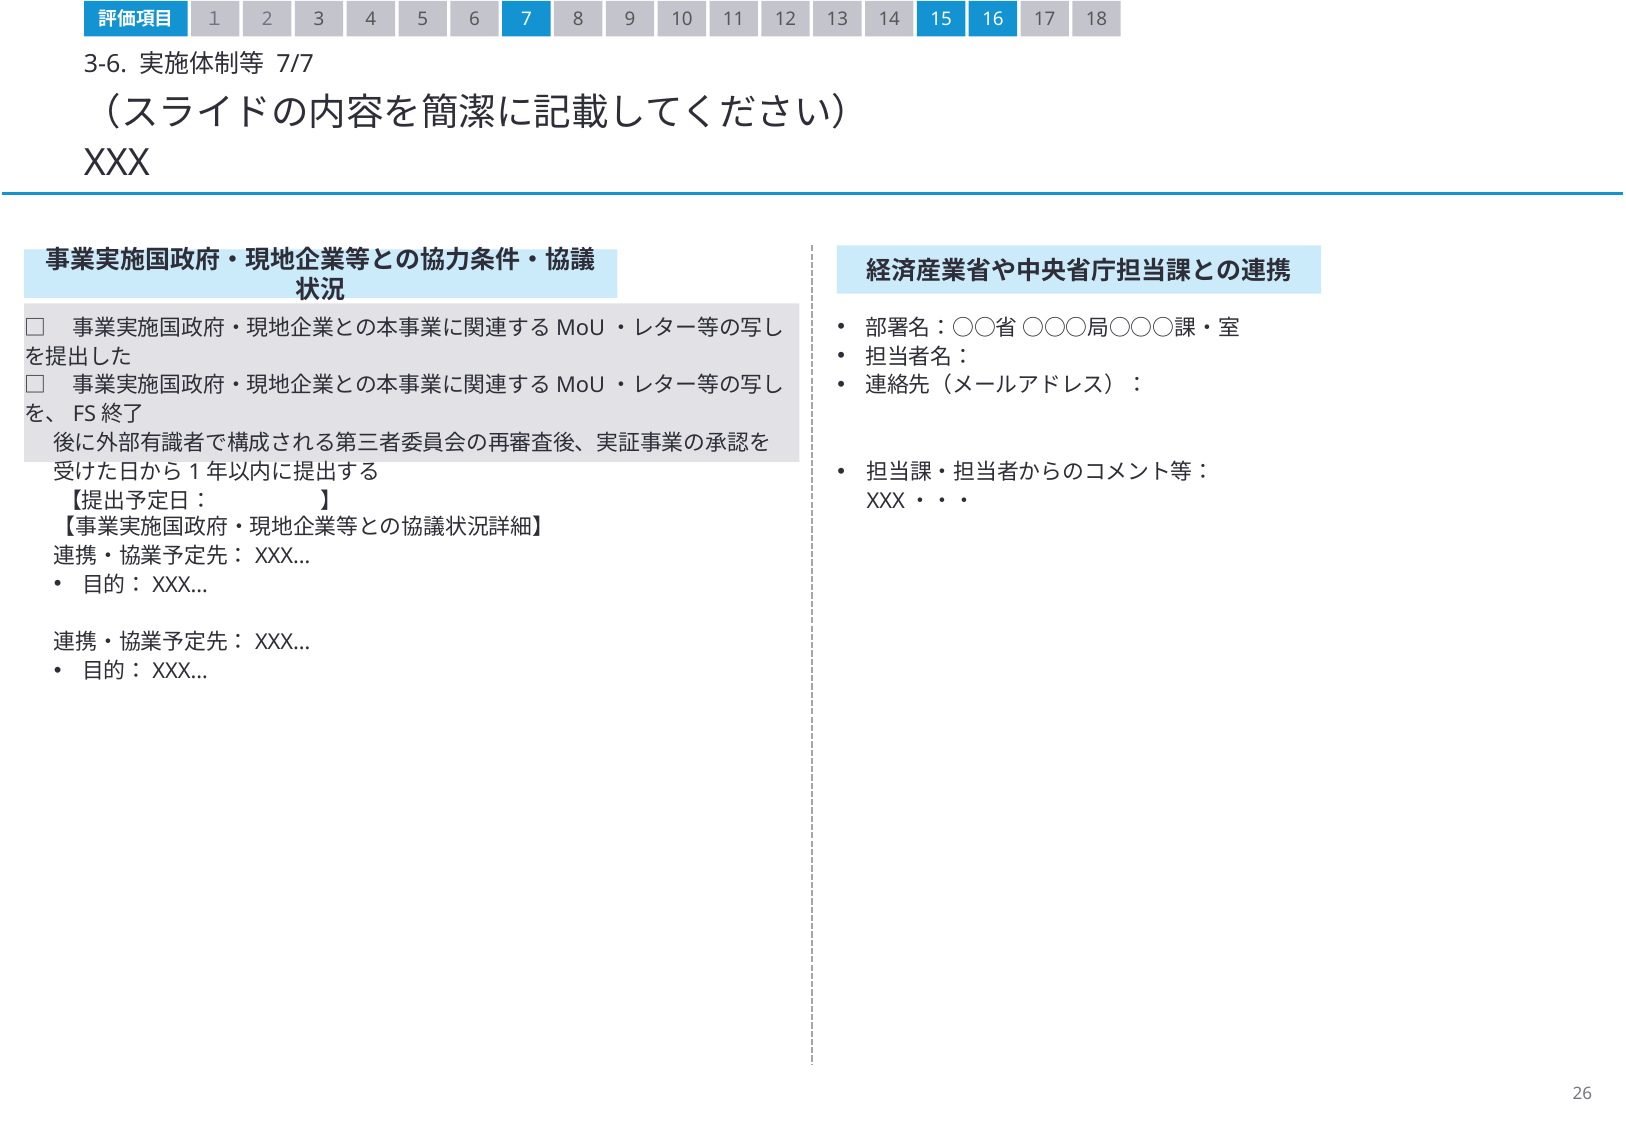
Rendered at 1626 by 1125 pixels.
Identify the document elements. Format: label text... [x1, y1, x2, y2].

text_box 事業実施国政府・現地企業等との協力条件・協議状況 [23, 248, 618, 299]
text_box □ 事業実施国政府・現地企業との本事業に関連するMoU・レター等の写しを提出した □ 事業実施国政府・現地企業との本事業に関連するMoU・レター等の写しを、FS終了 後に外部有識者で構成される第三者委員会の再審査後、実証事業の承認を 受けた日から1年以内に提出する 【提出予定日： 】 [24, 303, 800, 462]
text_box 【事業実施国政府・現地企業等との協議状況詳細】 連携・協業予定先：XXX… 目的：XXX… 連携・協業予定先：XXX… 目的：XXX… [54, 502, 758, 728]
text_box 経済産業省や中央省庁担当課との連携 [836, 244, 1322, 295]
list 3-6. 実施体制等 7/7 [84, 40, 1543, 82]
list （スライドの内容を簡潔に記載してください） XXX [84, 83, 1543, 183]
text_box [83, 0, 1122, 37]
text_box 部署名：○○省 ○○○局○○○課・室 担当者名： 連絡先（メールアドレス）： 担当課・担当者からのコメント等： XXX・・・ [837, 303, 1542, 528]
